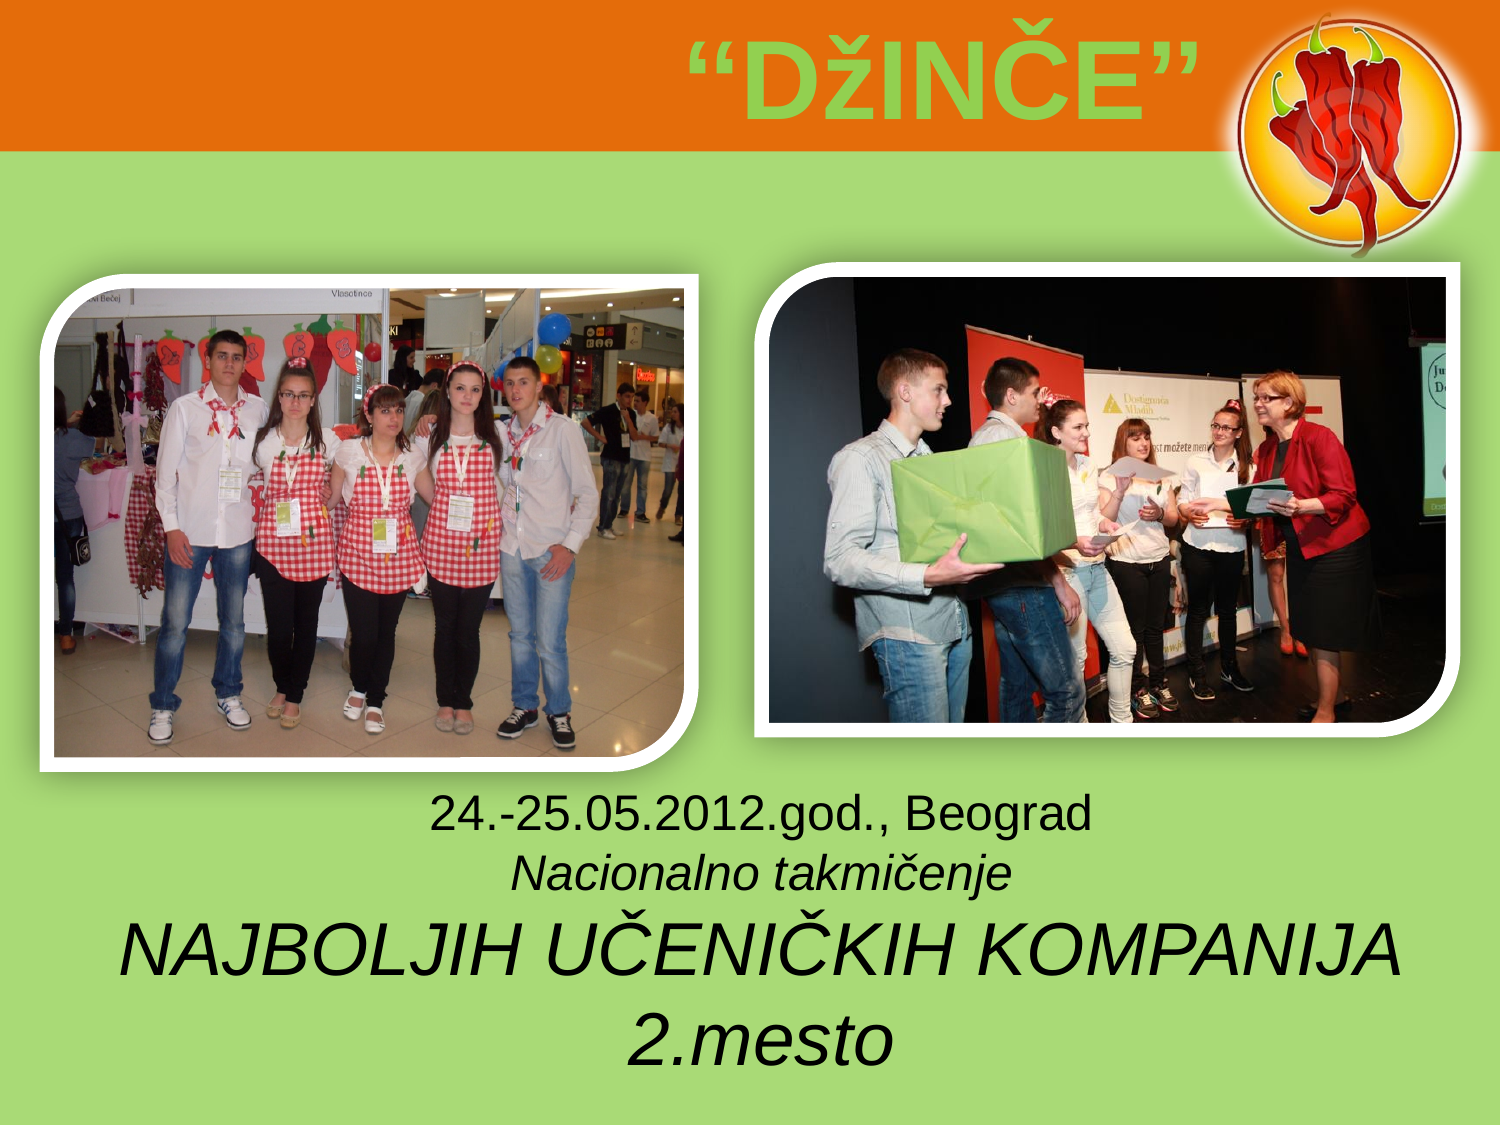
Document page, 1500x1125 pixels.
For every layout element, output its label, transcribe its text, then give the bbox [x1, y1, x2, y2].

text_box ‘‘DžINČE’’ [542, 0, 1204, 150]
picture [46, 280, 692, 765]
text_box 24.-25.05.2012.god., Beograd Nacionalno takmičenje NAJBOLJIH UČENIČKIH KOMPANIJA 2.mesto [46, 773, 1477, 1089]
picture [761, 0, 1500, 731]
text_box [0, 0, 1200, 152]
